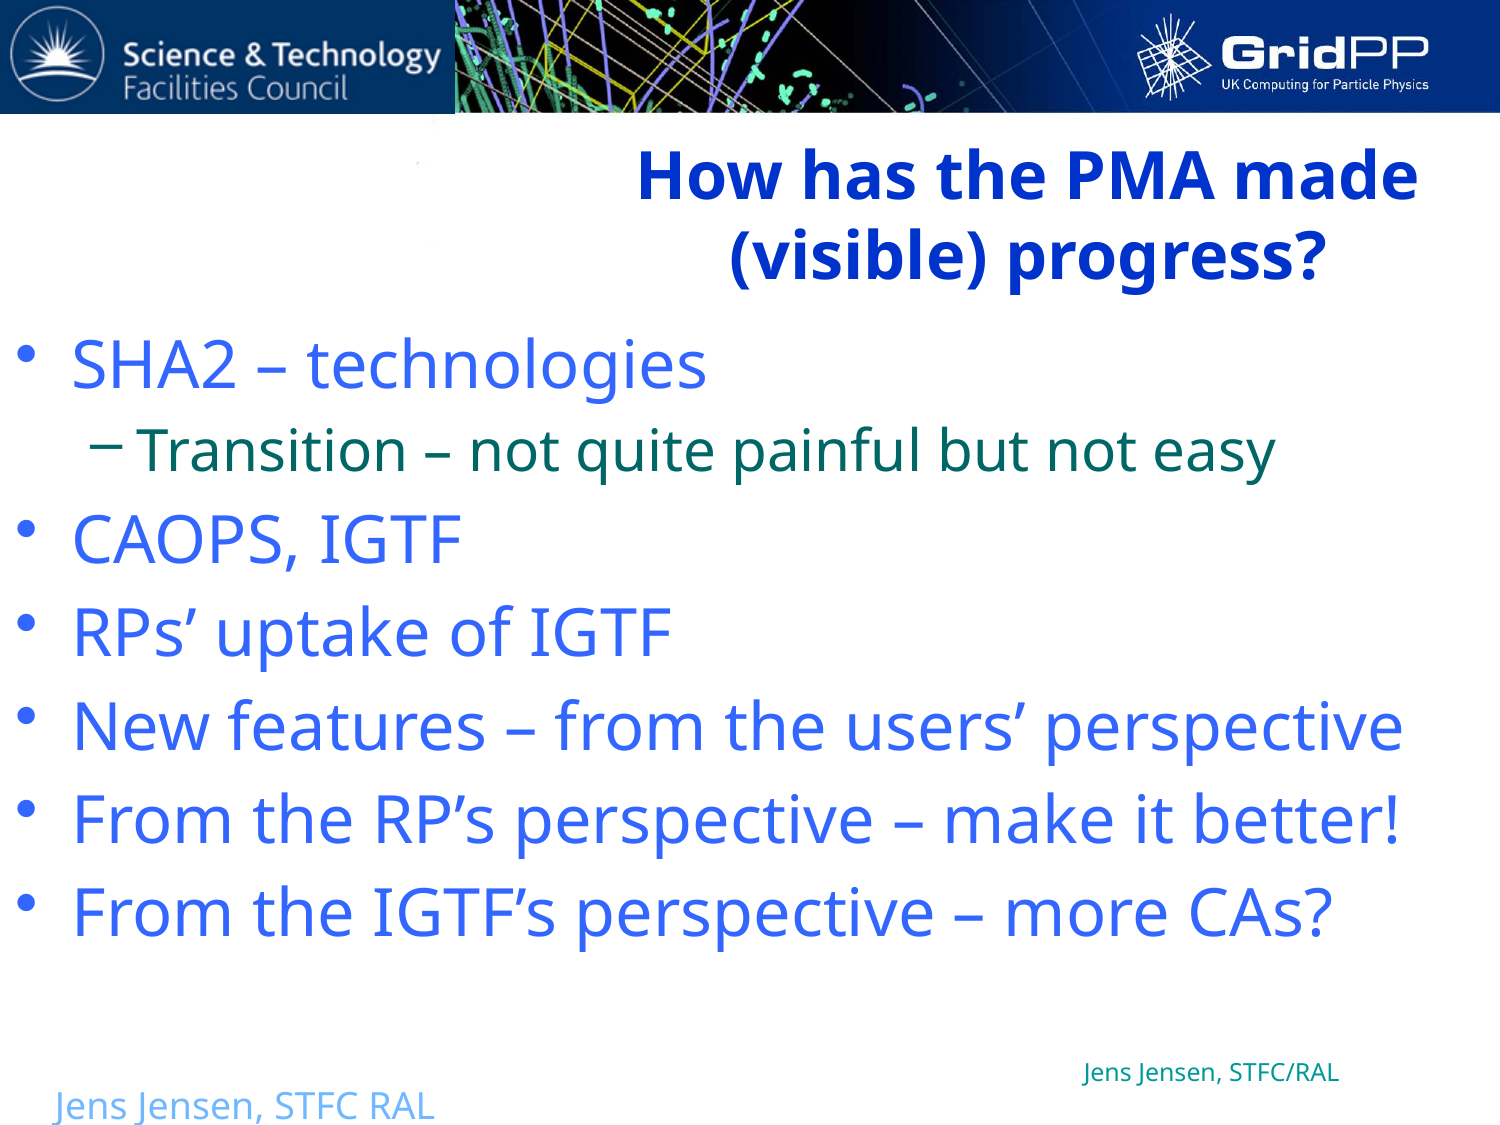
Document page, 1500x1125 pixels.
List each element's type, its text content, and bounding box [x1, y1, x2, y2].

picture [0, 1036, 1500, 1125]
title How has the PMA made (visible) progress? [584, 125, 1473, 301]
picture [0, 0, 1500, 314]
list SHA2 – technologies Transition – not quite painful but not easy CAOPS, IGTF RPs’ uptake of IGTF New features – from the users’ perspective From the RP’s perspective – make it better! From the IGTF’s perspective – more CAs? [0, 314, 1500, 1036]
